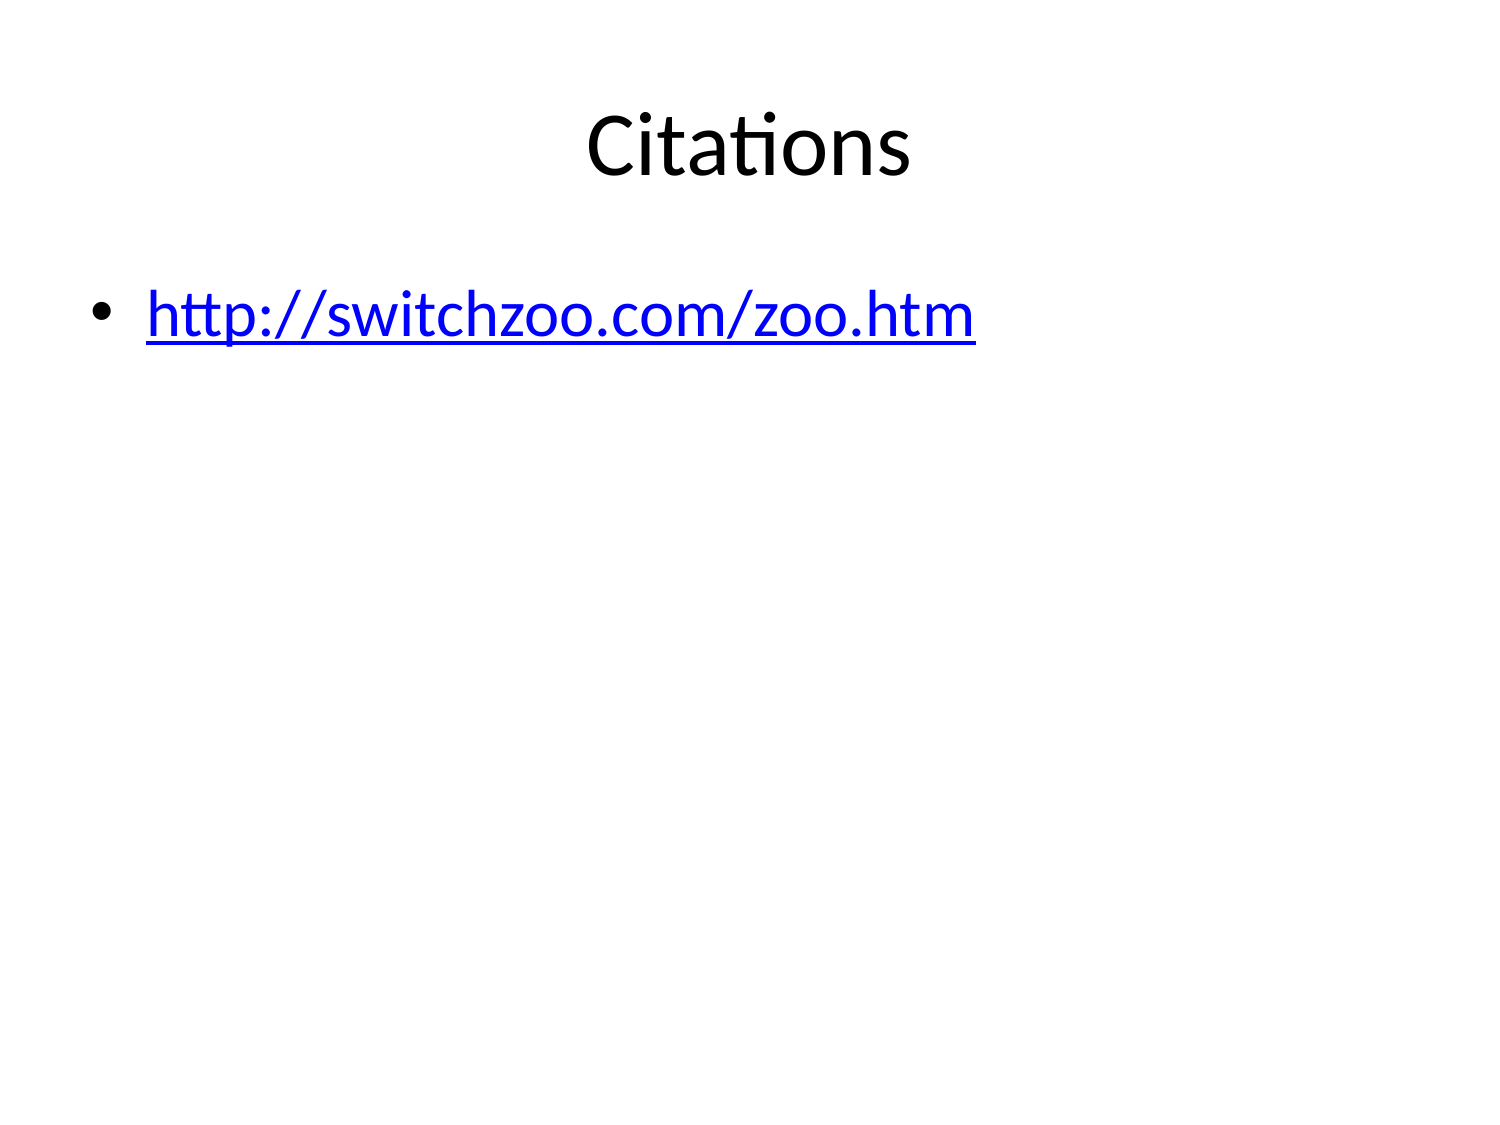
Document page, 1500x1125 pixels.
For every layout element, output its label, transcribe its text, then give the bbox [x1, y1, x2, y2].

title Citations [75, 45, 1425, 233]
list http://switchzoo.com/zoo.htm [75, 262, 1425, 1005]
